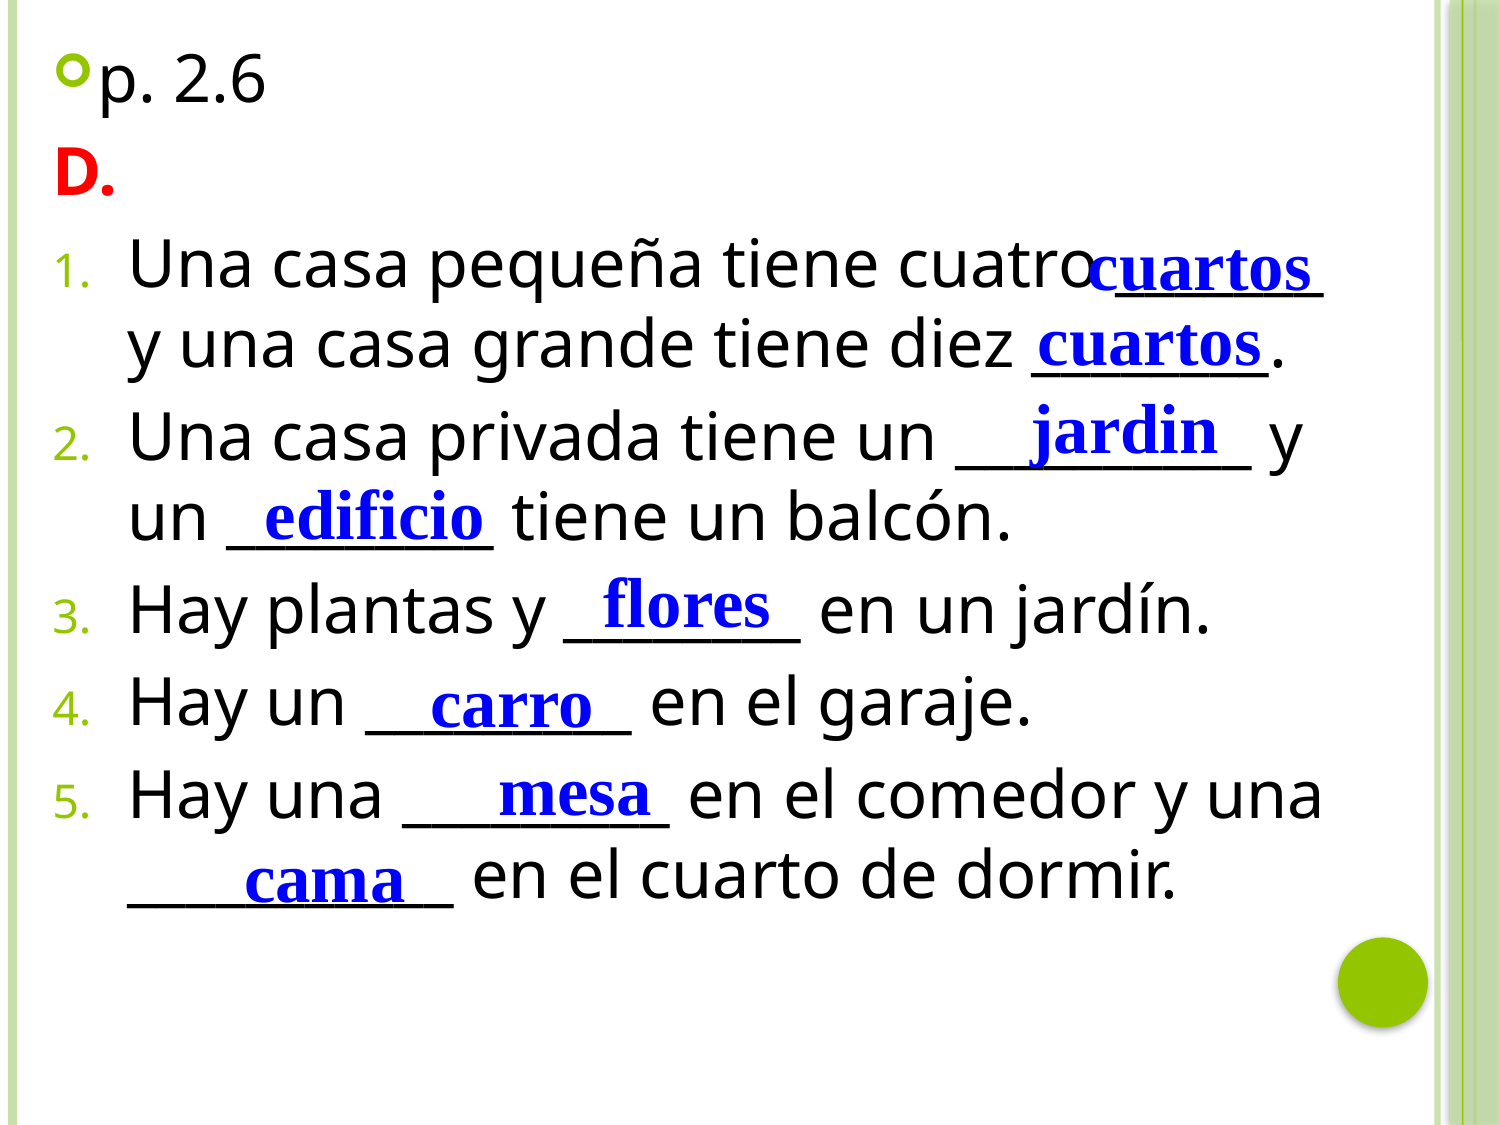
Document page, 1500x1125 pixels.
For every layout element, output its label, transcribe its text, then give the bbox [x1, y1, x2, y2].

list p. 2.6 D. Una casa pequeña tiene cuatro _______ y una casa grande tiene diez ________. Una casa privada tiene un __________ y un _________ tiene un balcón. Hay plantas y ________ en un jardín. Hay un _________ en el garaje. Hay una _________ en el comedor y una ___________ en el cuarto de dormir. [37, 28, 1363, 1125]
text_box cuartos [1012, 287, 1288, 388]
text_box carro [375, 648, 650, 749]
text_box mesa [437, 737, 713, 838]
text_box edificio [237, 461, 513, 562]
text_box cama [187, 823, 463, 924]
text_box flores [549, 548, 825, 649]
text_box jardin [987, 374, 1263, 475]
text_box cuartos [1062, 212, 1338, 313]
